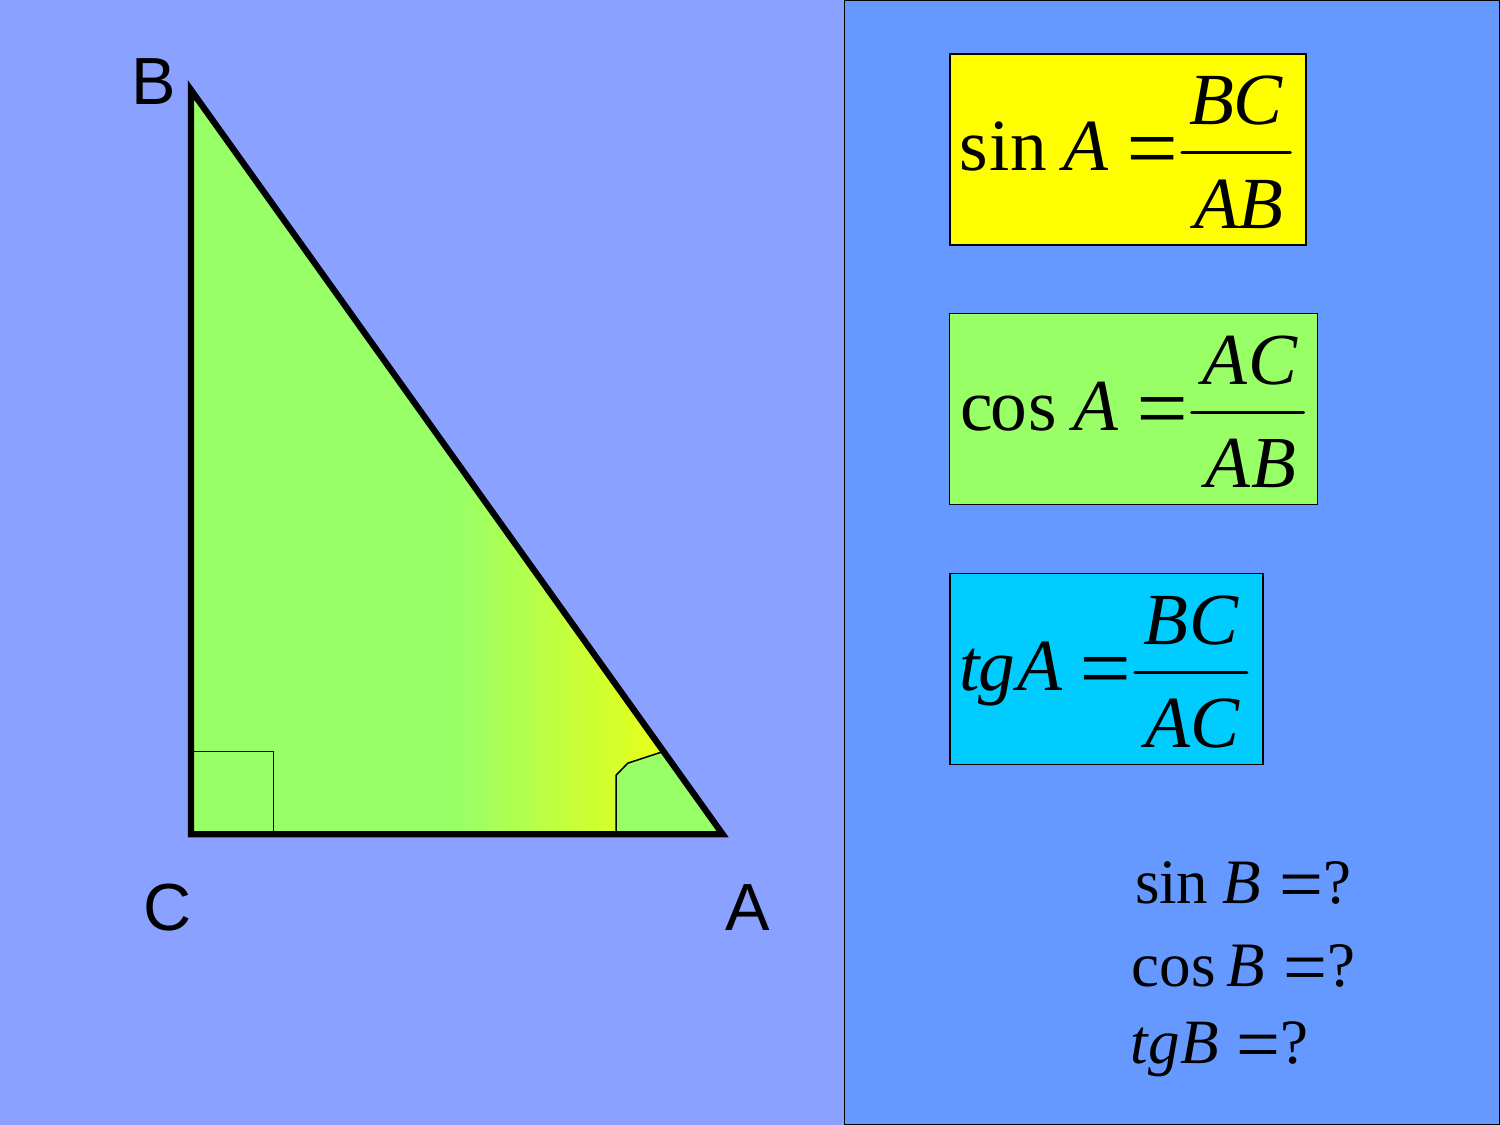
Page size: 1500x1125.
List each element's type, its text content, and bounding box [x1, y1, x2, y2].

text_box C [128, 856, 207, 951]
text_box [949, 314, 1318, 505]
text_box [1127, 845, 1360, 920]
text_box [950, 54, 1306, 245]
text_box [1122, 928, 1365, 1003]
text_box [844, 0, 1500, 1125]
text_box [191, 90, 723, 835]
text_box A [710, 856, 786, 951]
text_box B [116, 30, 191, 126]
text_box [1122, 1005, 1318, 1091]
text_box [950, 573, 1263, 764]
